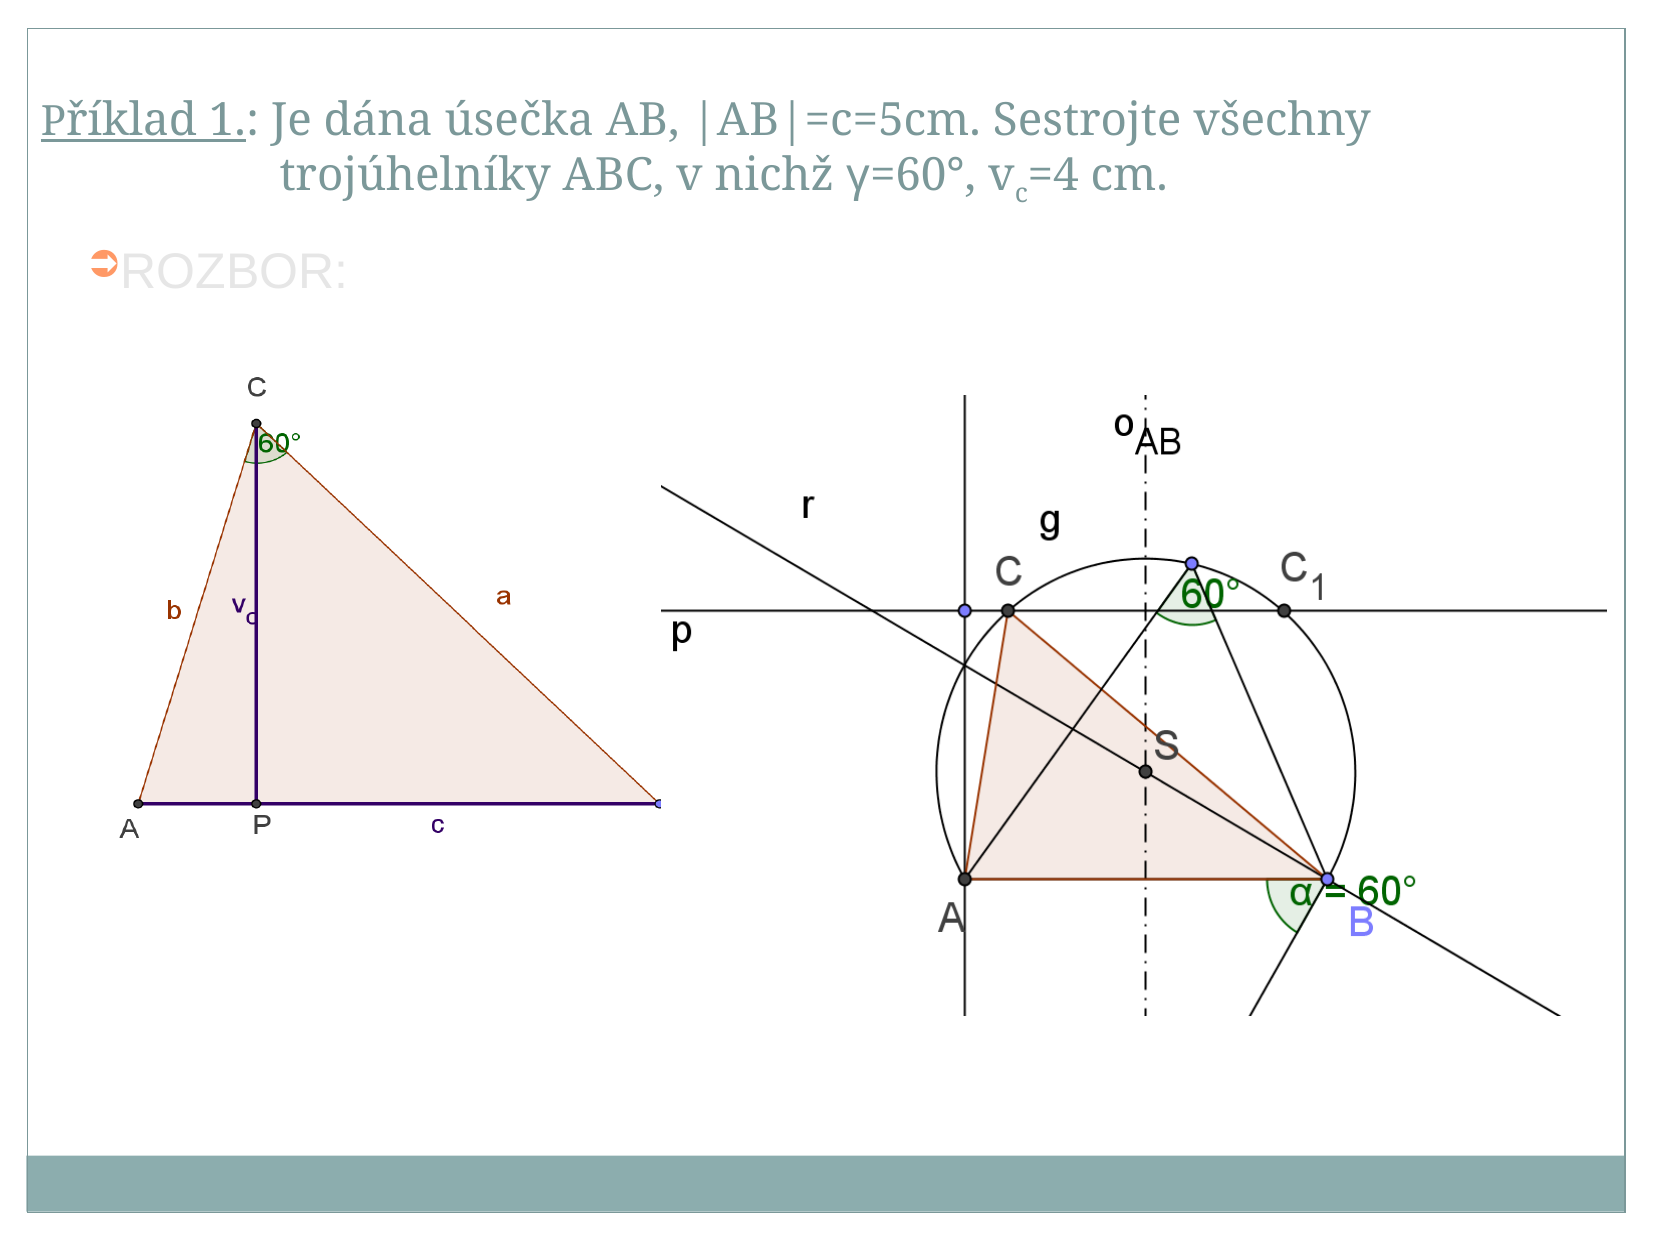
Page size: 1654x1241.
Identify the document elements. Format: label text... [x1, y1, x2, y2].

picture [58, 359, 1607, 1016]
list ROZBOR: [70, 230, 1462, 349]
title Příklad 1.: Je dána úsečka AB, |AB|=c=5cm. Sestrojte všechny trojúhelníky ABC, v nichž γ=60°, vc=4 cm. [0, 0, 1413, 216]
